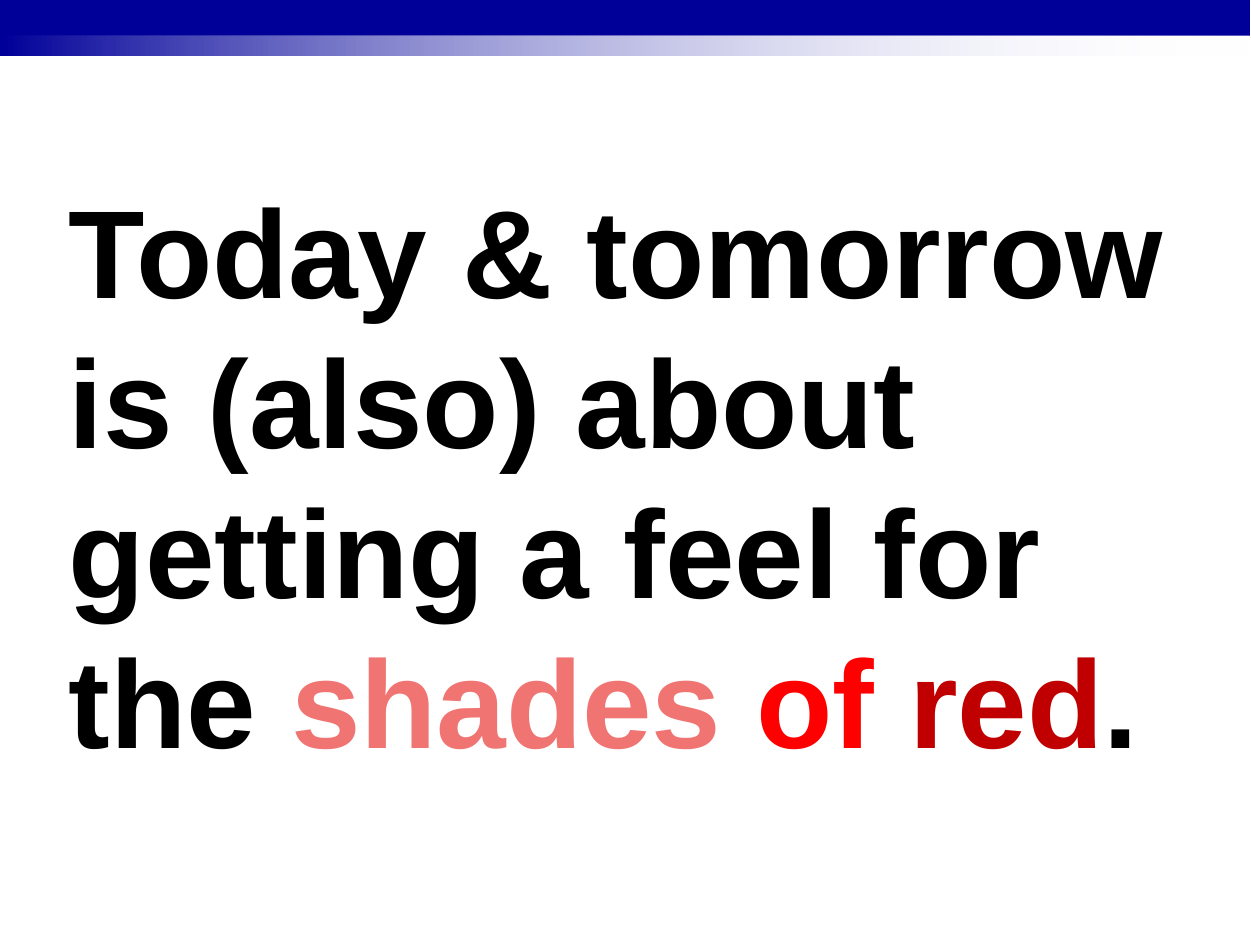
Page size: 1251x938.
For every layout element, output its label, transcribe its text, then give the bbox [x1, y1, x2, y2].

list Today & tomorrow is (also) about getting a feel for the shades of red. [54, 124, 1188, 824]
